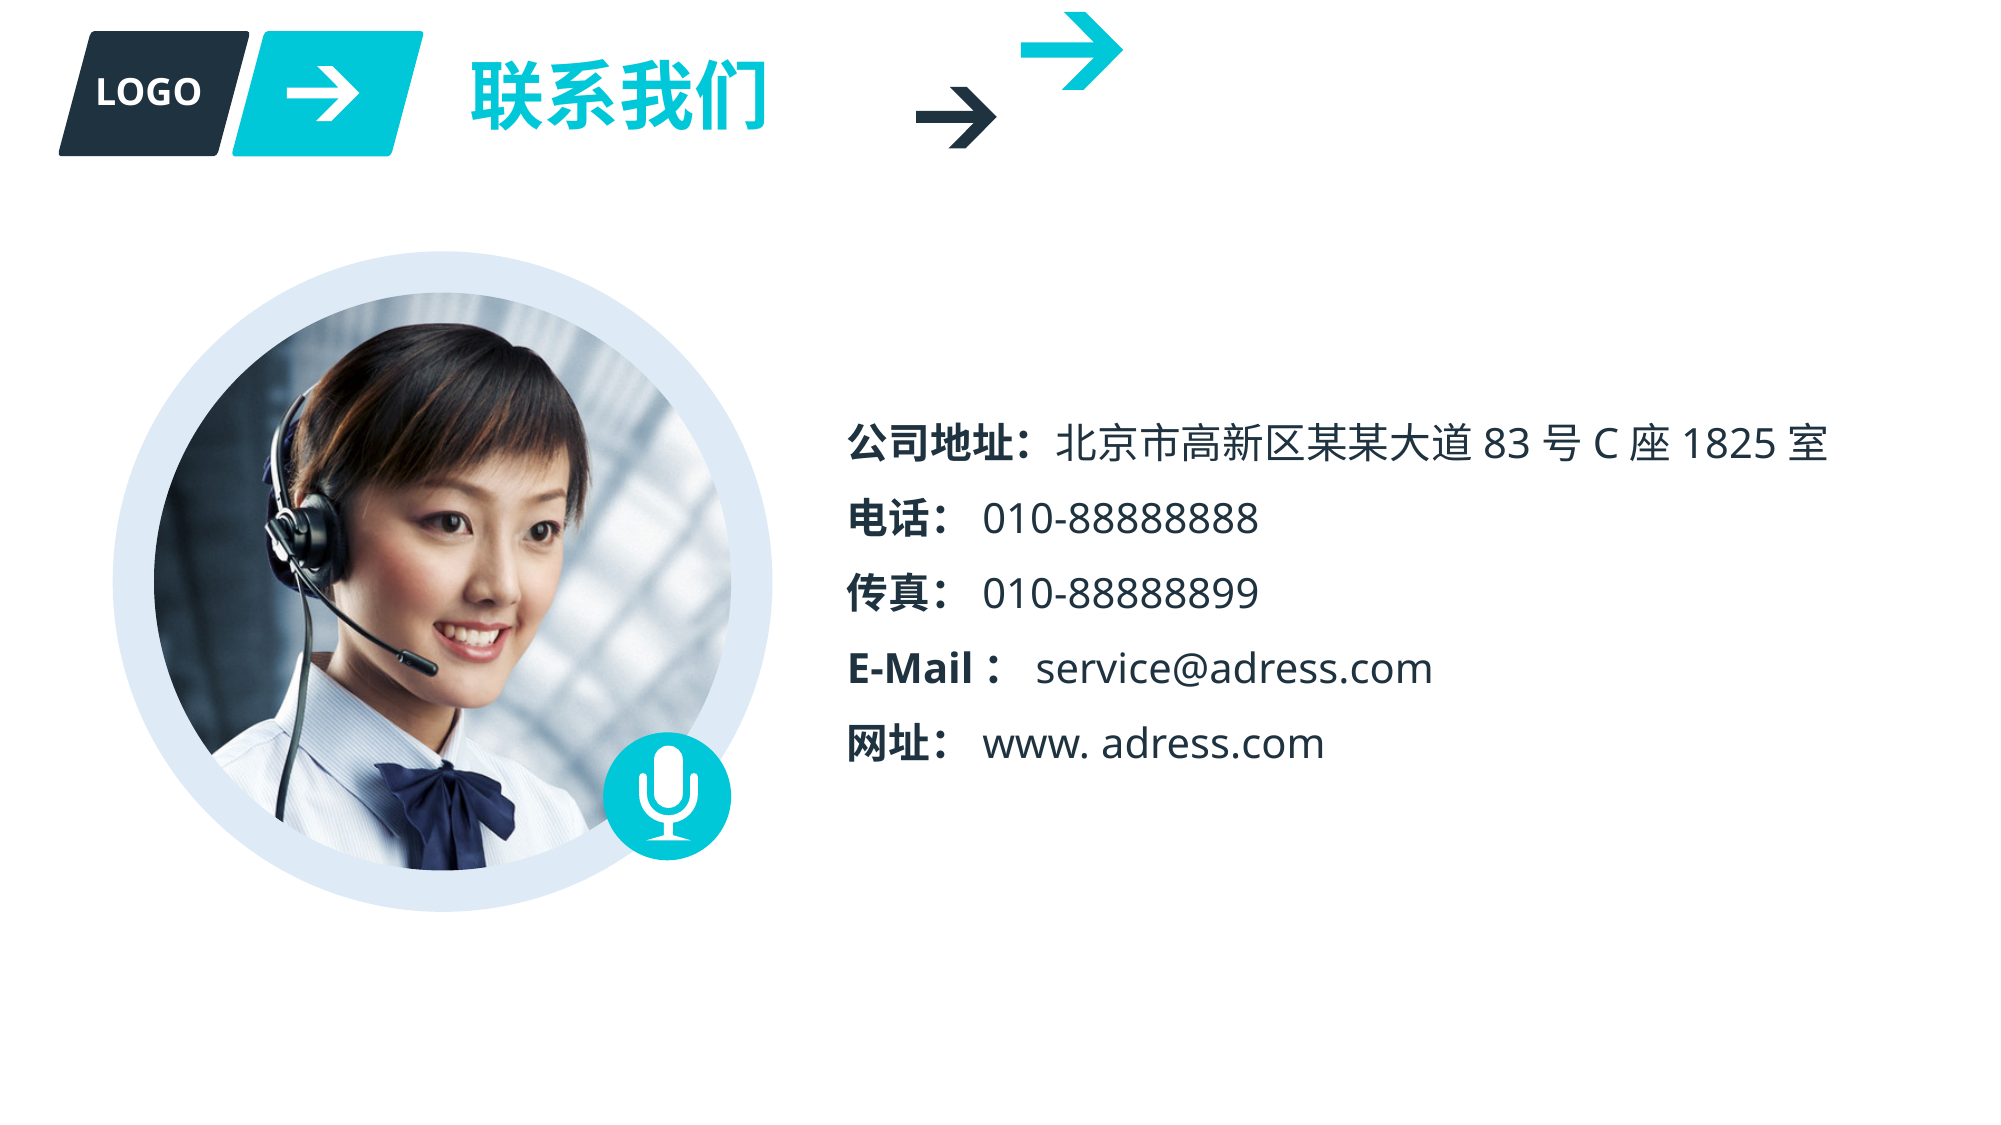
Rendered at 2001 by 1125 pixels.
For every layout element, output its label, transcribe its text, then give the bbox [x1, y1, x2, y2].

text_box [1020, 11, 1124, 90]
text_box [112, 251, 773, 912]
text_box 公司地址：北京市高新区某某大道83号C座1825室 电话：010-88888888 传真：010-88888899 E-Mail：service@adress.com 网址：www. adress.com [832, 384, 1896, 775]
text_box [58, 31, 424, 157]
text_box 联系我们 [454, 41, 1074, 147]
text_box [153, 292, 732, 871]
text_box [603, 732, 732, 861]
text_box [916, 86, 997, 149]
